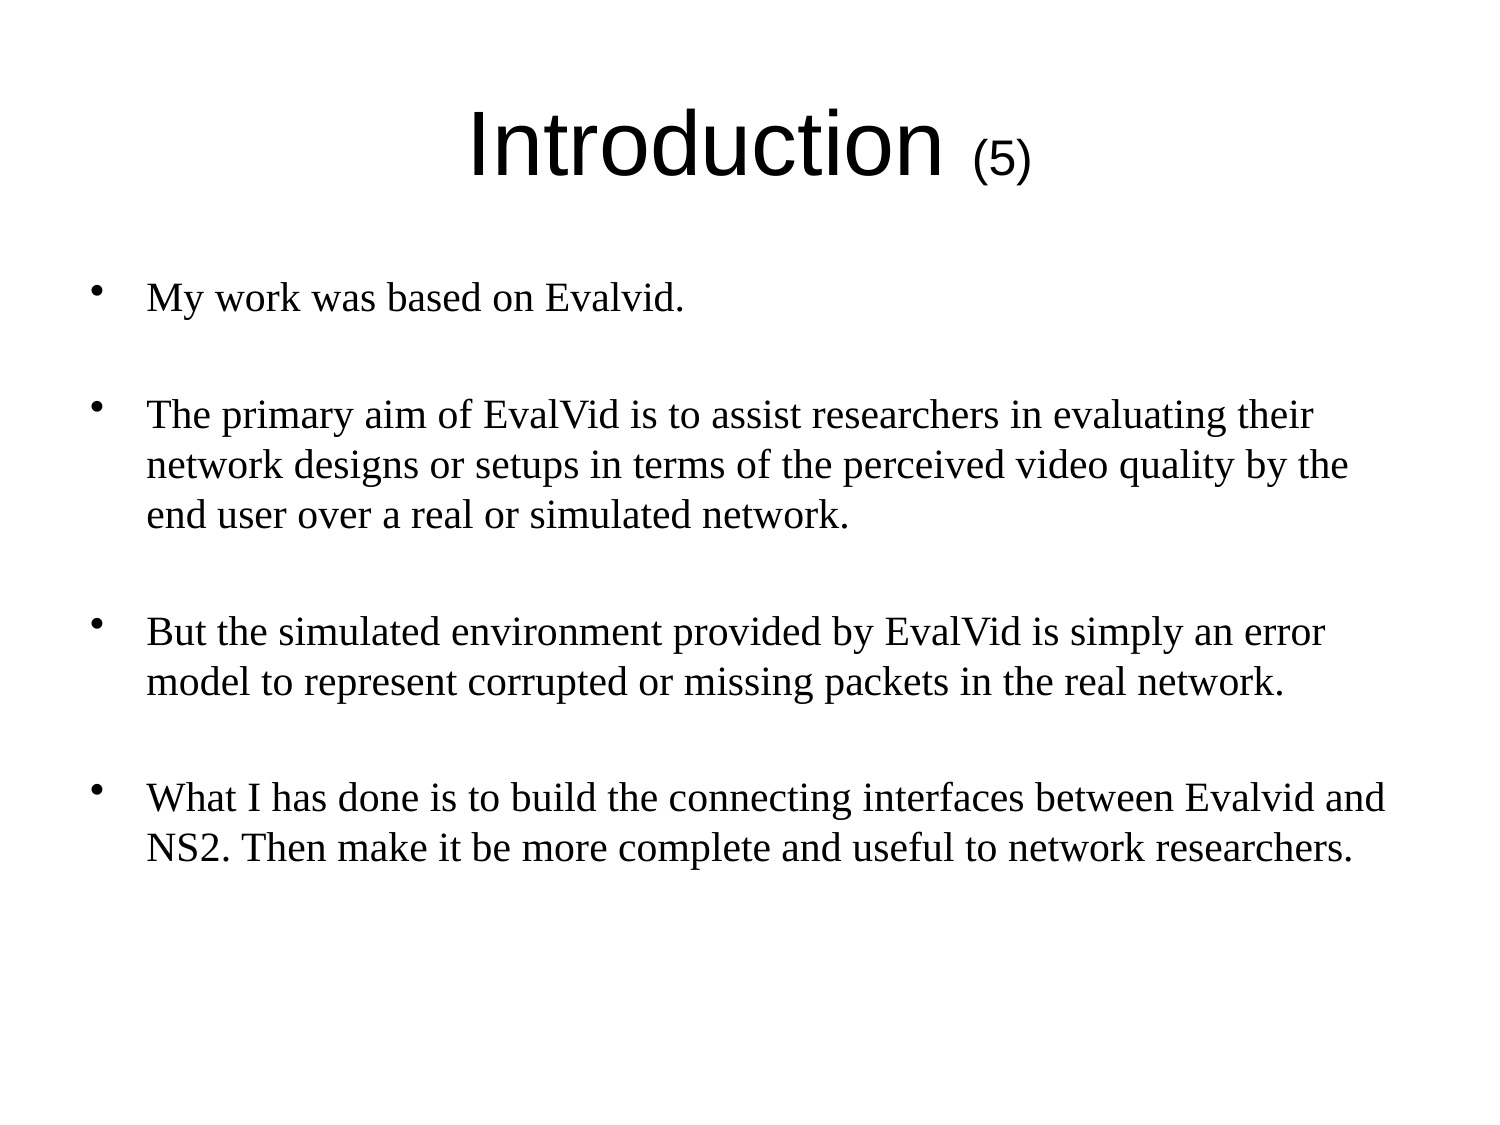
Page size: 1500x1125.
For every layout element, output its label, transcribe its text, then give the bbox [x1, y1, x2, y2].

list My work was based on Evalvid. The primary aim of EvalVid is to assist researchers in evaluating their network designs or setups in terms of the perceived video quality by the end user over a real or simulated network. But the simulated environment provided by EvalVid is simply an error model to represent corrupted or missing packets in the real network. What I has done is to build the connecting interfaces between Evalvid and NS2. Then make it be more complete and useful to network researchers. [74, 262, 1426, 1006]
title Introduction (5) [74, 44, 1426, 233]
